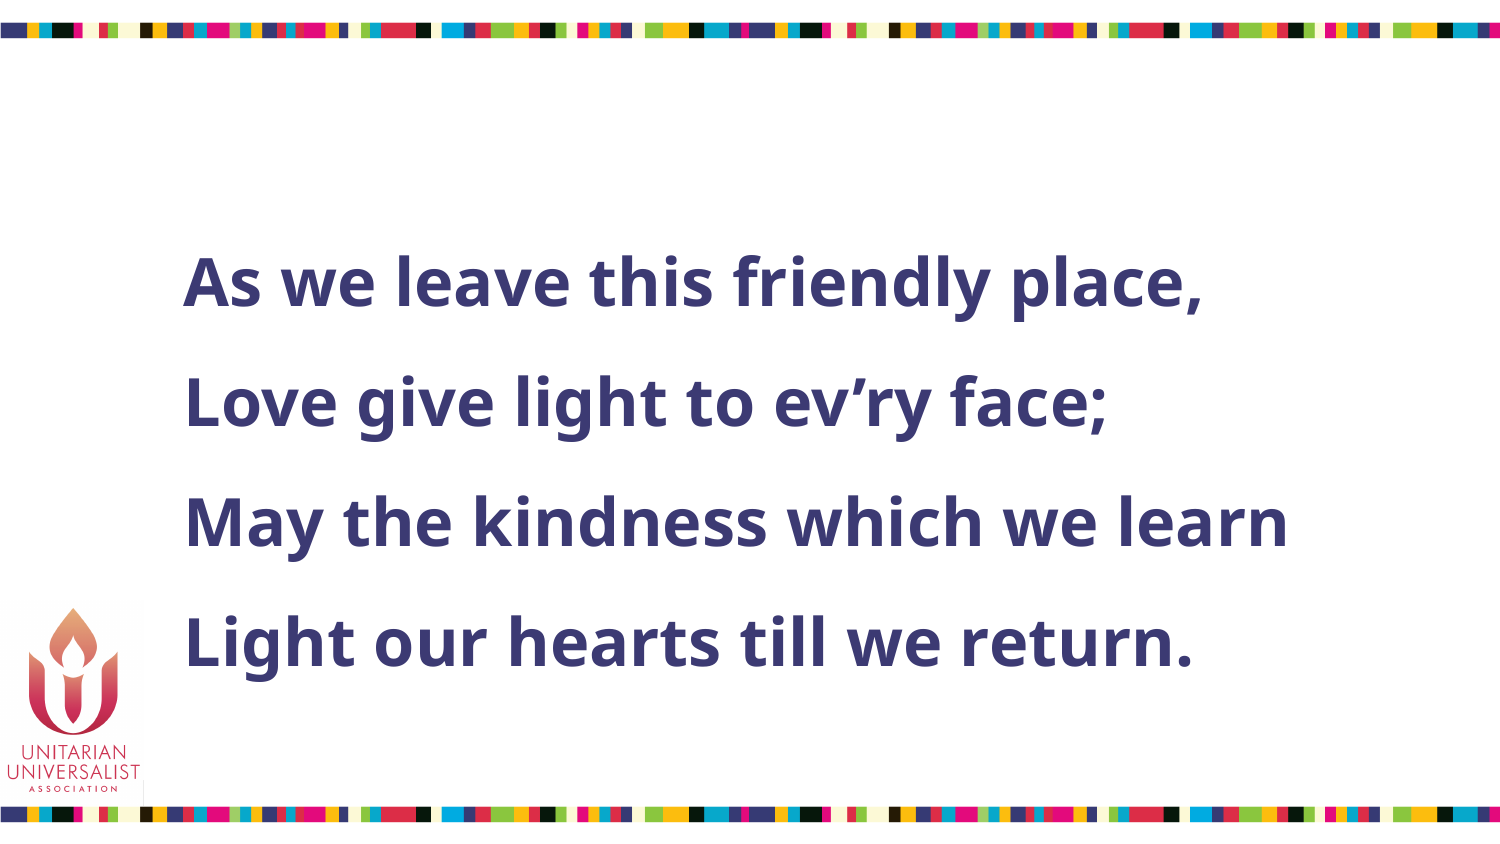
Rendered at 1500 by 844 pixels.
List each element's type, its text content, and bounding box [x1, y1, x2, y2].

text_box As we leave this friendly place, Love give light to ev’ry face; May the kindness which we learn Light our hearts till we return. [168, 184, 1421, 695]
picture [0, 600, 1500, 824]
picture [0, 22, 1500, 40]
